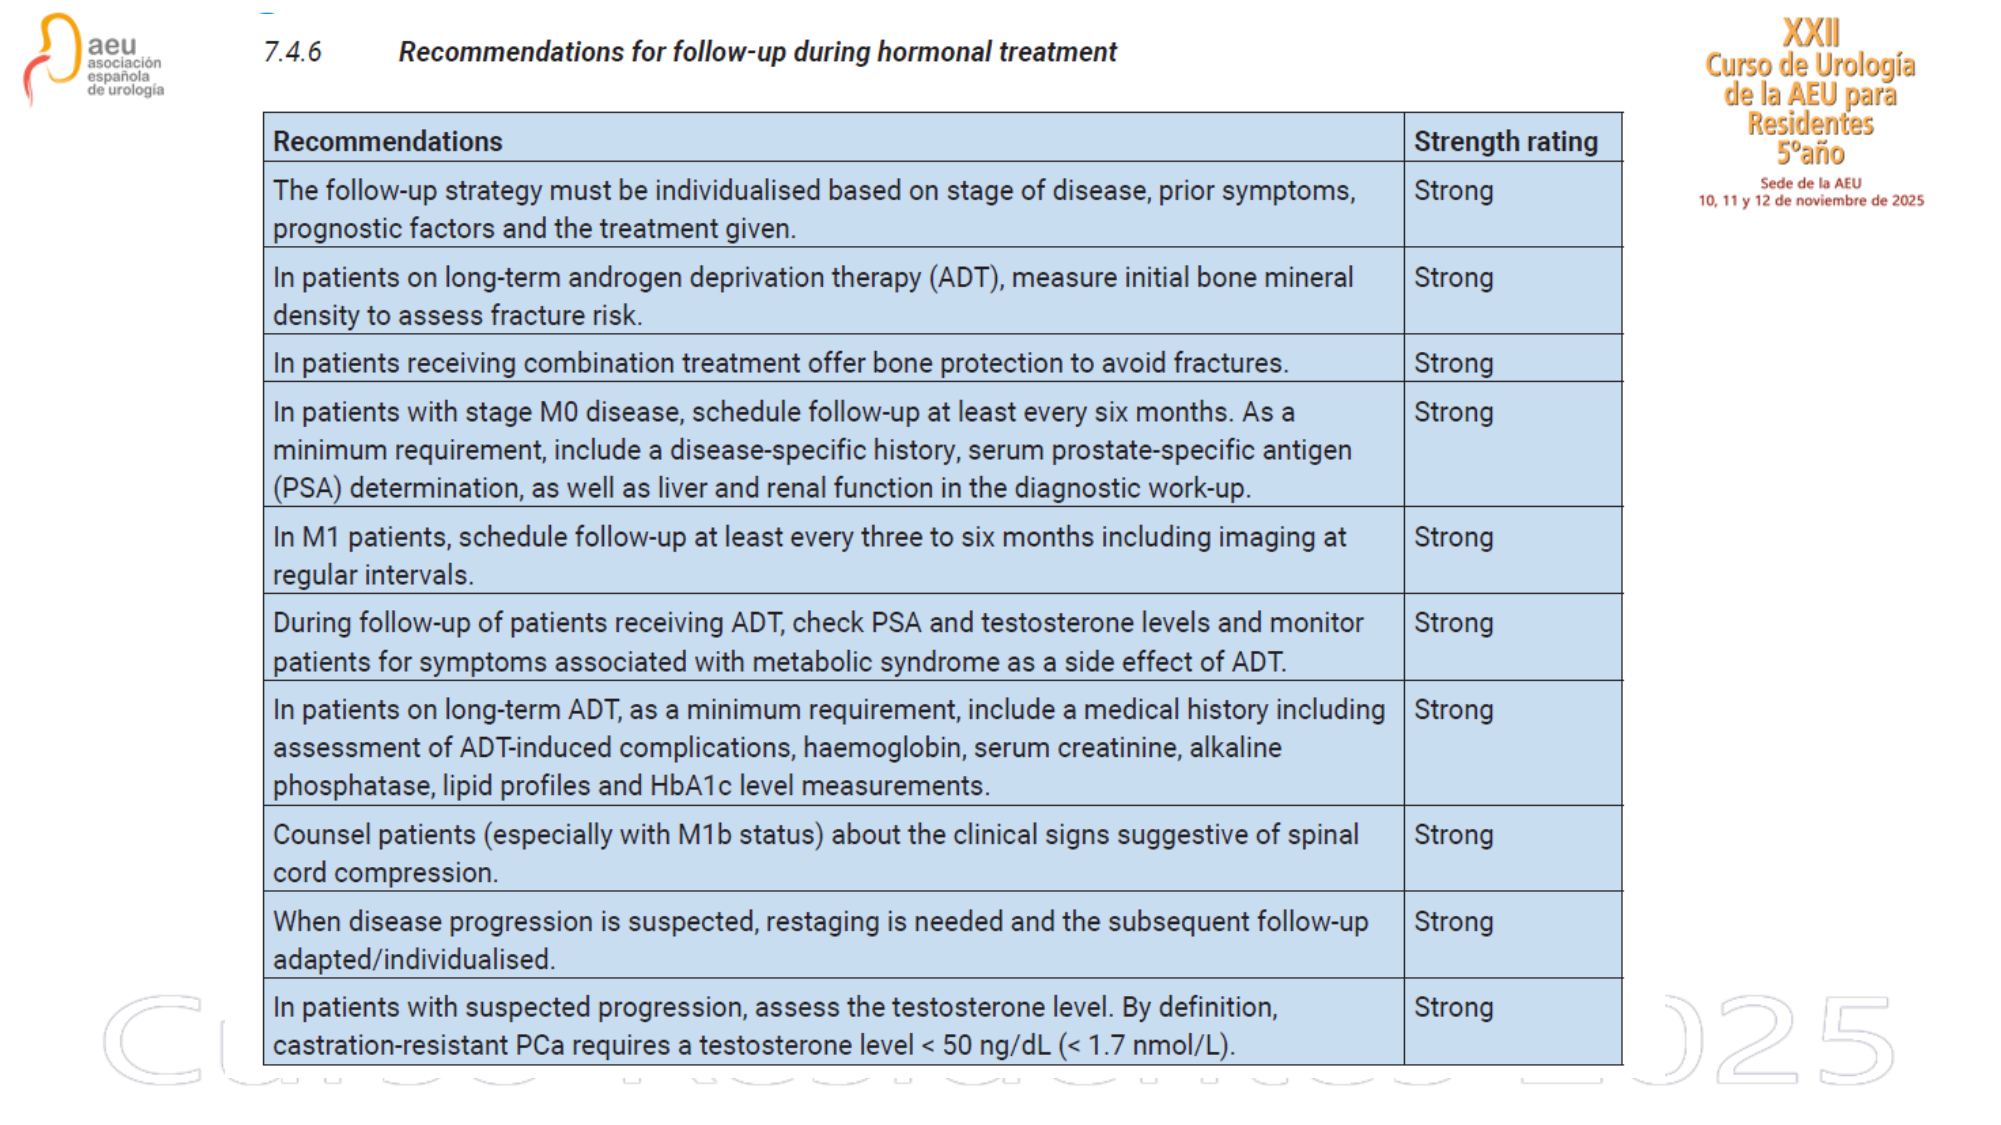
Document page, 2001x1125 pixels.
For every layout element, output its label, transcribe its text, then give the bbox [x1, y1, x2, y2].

title CPHSm: seguimiento [1665, 46, 1808, 264]
picture [0, 0, 2001, 1125]
title CPHSm: seguimiento [82, 46, 225, 264]
